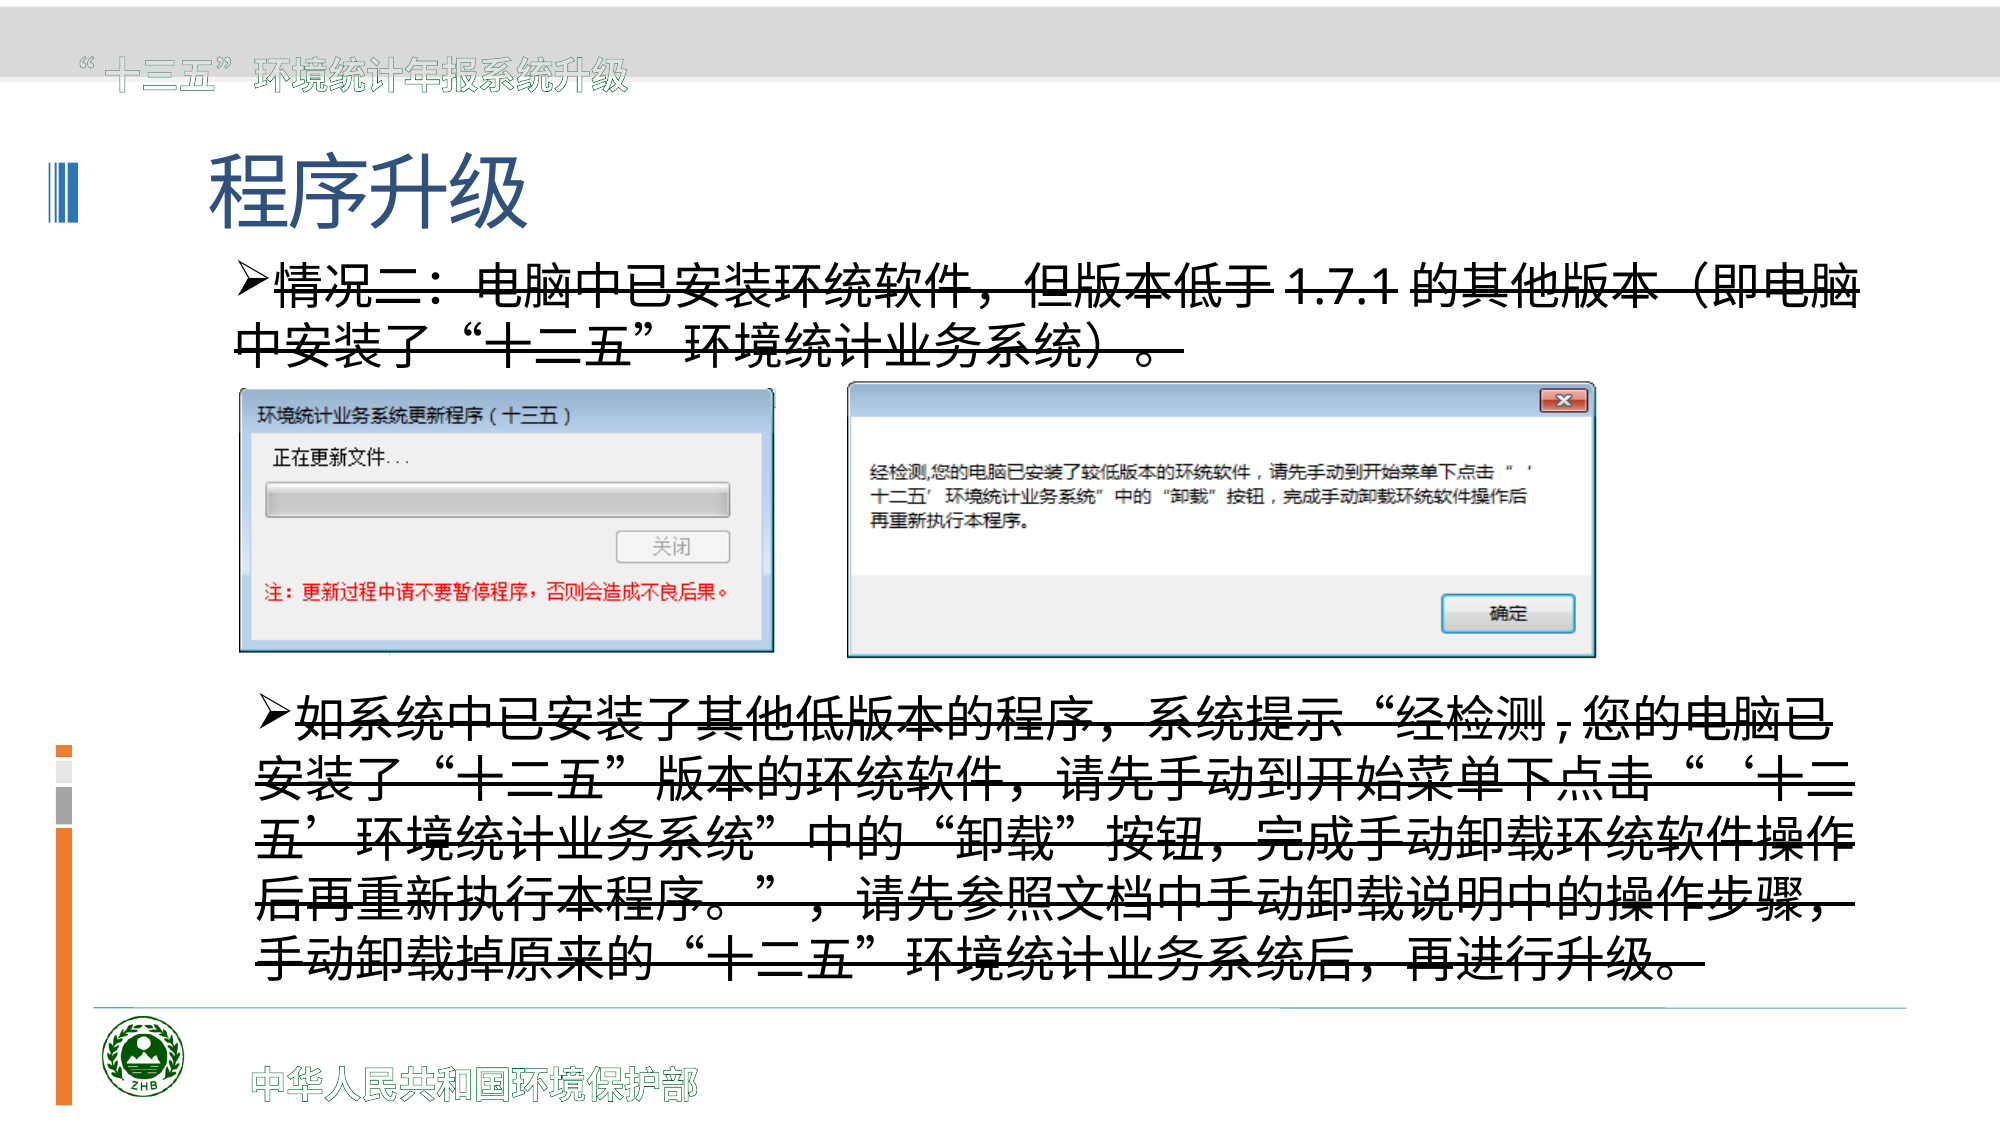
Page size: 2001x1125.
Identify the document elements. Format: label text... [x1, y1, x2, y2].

text_box 程序升级 [192, 131, 1023, 261]
picture [93, 1007, 188, 1106]
text_box 情况二：电脑中已安装环统软件，但版本低于1.7.1的其他版本（即电脑中安装了“十二五”环境统计业务系统）。 [219, 247, 1877, 382]
text_box 如系统中已安装了其他低版本的程序，系统提示“经检测,您的电脑已安装了“十二五”版本的环统软件，请先手动到开始菜单下点击“‘十二五’环境统计业务系统”中的“卸载”按钮，完成手动卸载环统软件操作后再重新执行本程序。”，请先参照文档中手动卸载说明中的操作步骤，手动卸载掉原来的“十二五”环境统计业务系统后，再进行升级。 [240, 680, 1891, 995]
picture [847, 380, 1601, 661]
picture [239, 388, 776, 656]
